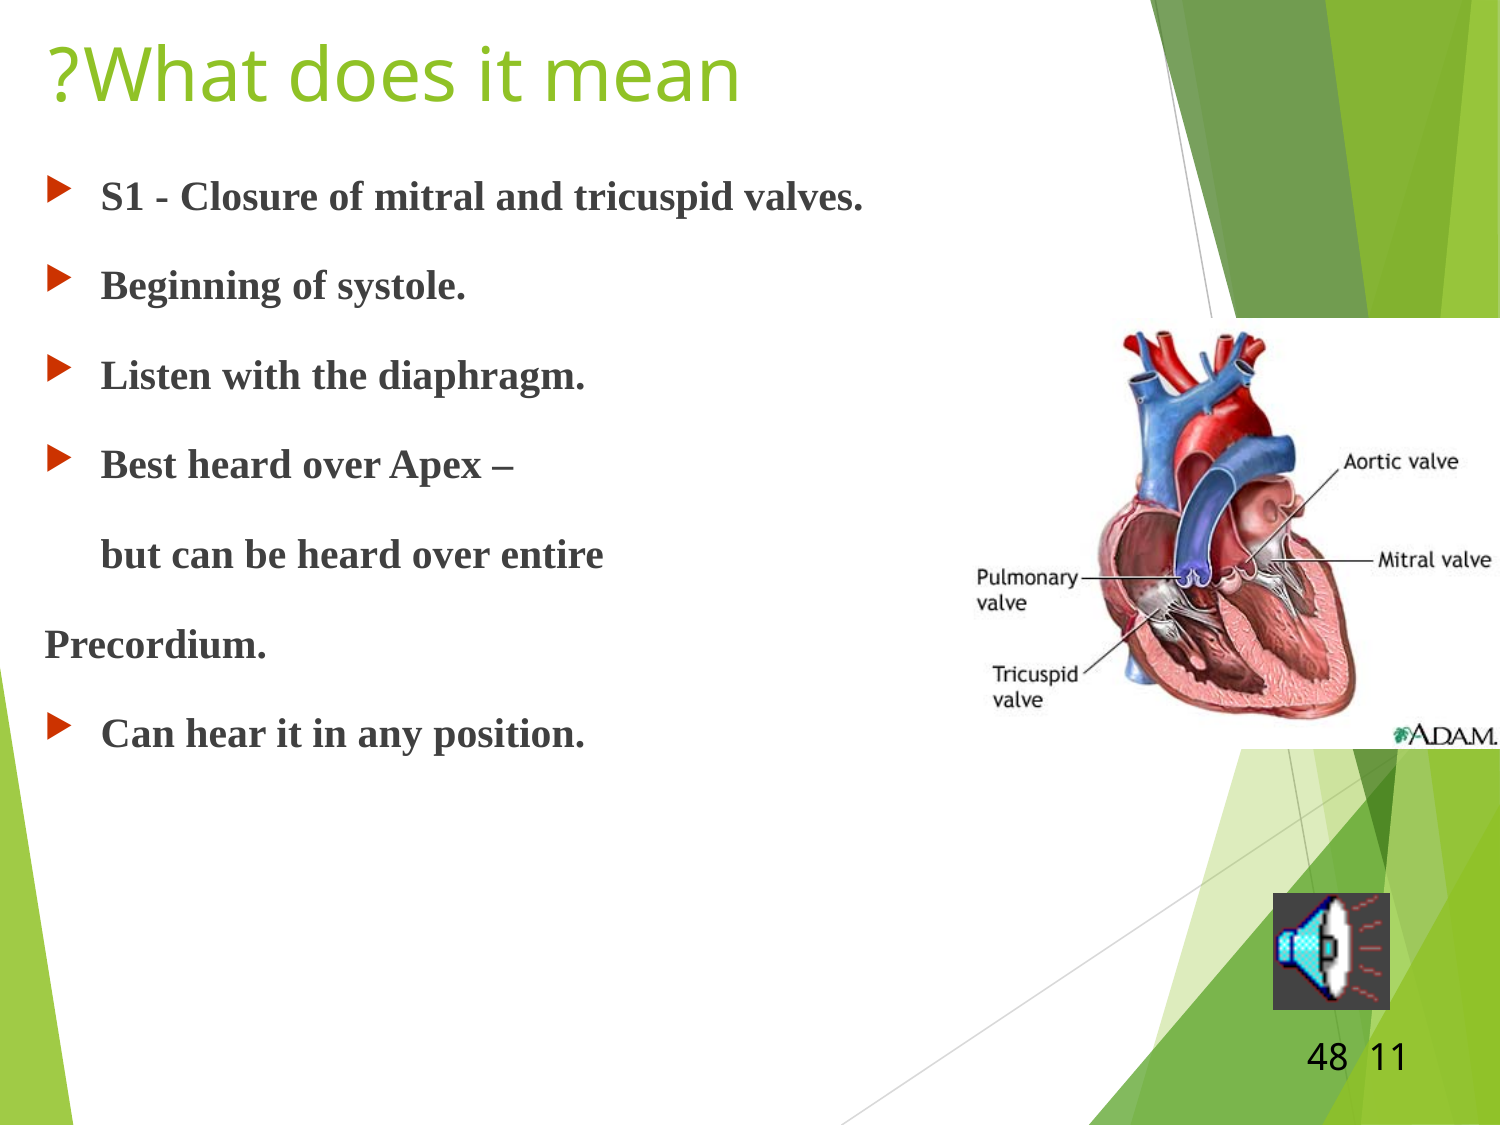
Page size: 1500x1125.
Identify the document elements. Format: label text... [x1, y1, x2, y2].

picture [962, 318, 1500, 749]
list S1 - Closure of mitral and tricuspid valves. Beginning of systole. Listen with the diaphragm. Best heard over Apex – but can be heard over entire Precordium. Can hear it in any position. [29, 160, 1400, 1094]
text_box 11 48 [1074, 1025, 1425, 1104]
picture [1272, 892, 1391, 1011]
title What does it mean? [29, 19, 1380, 160]
